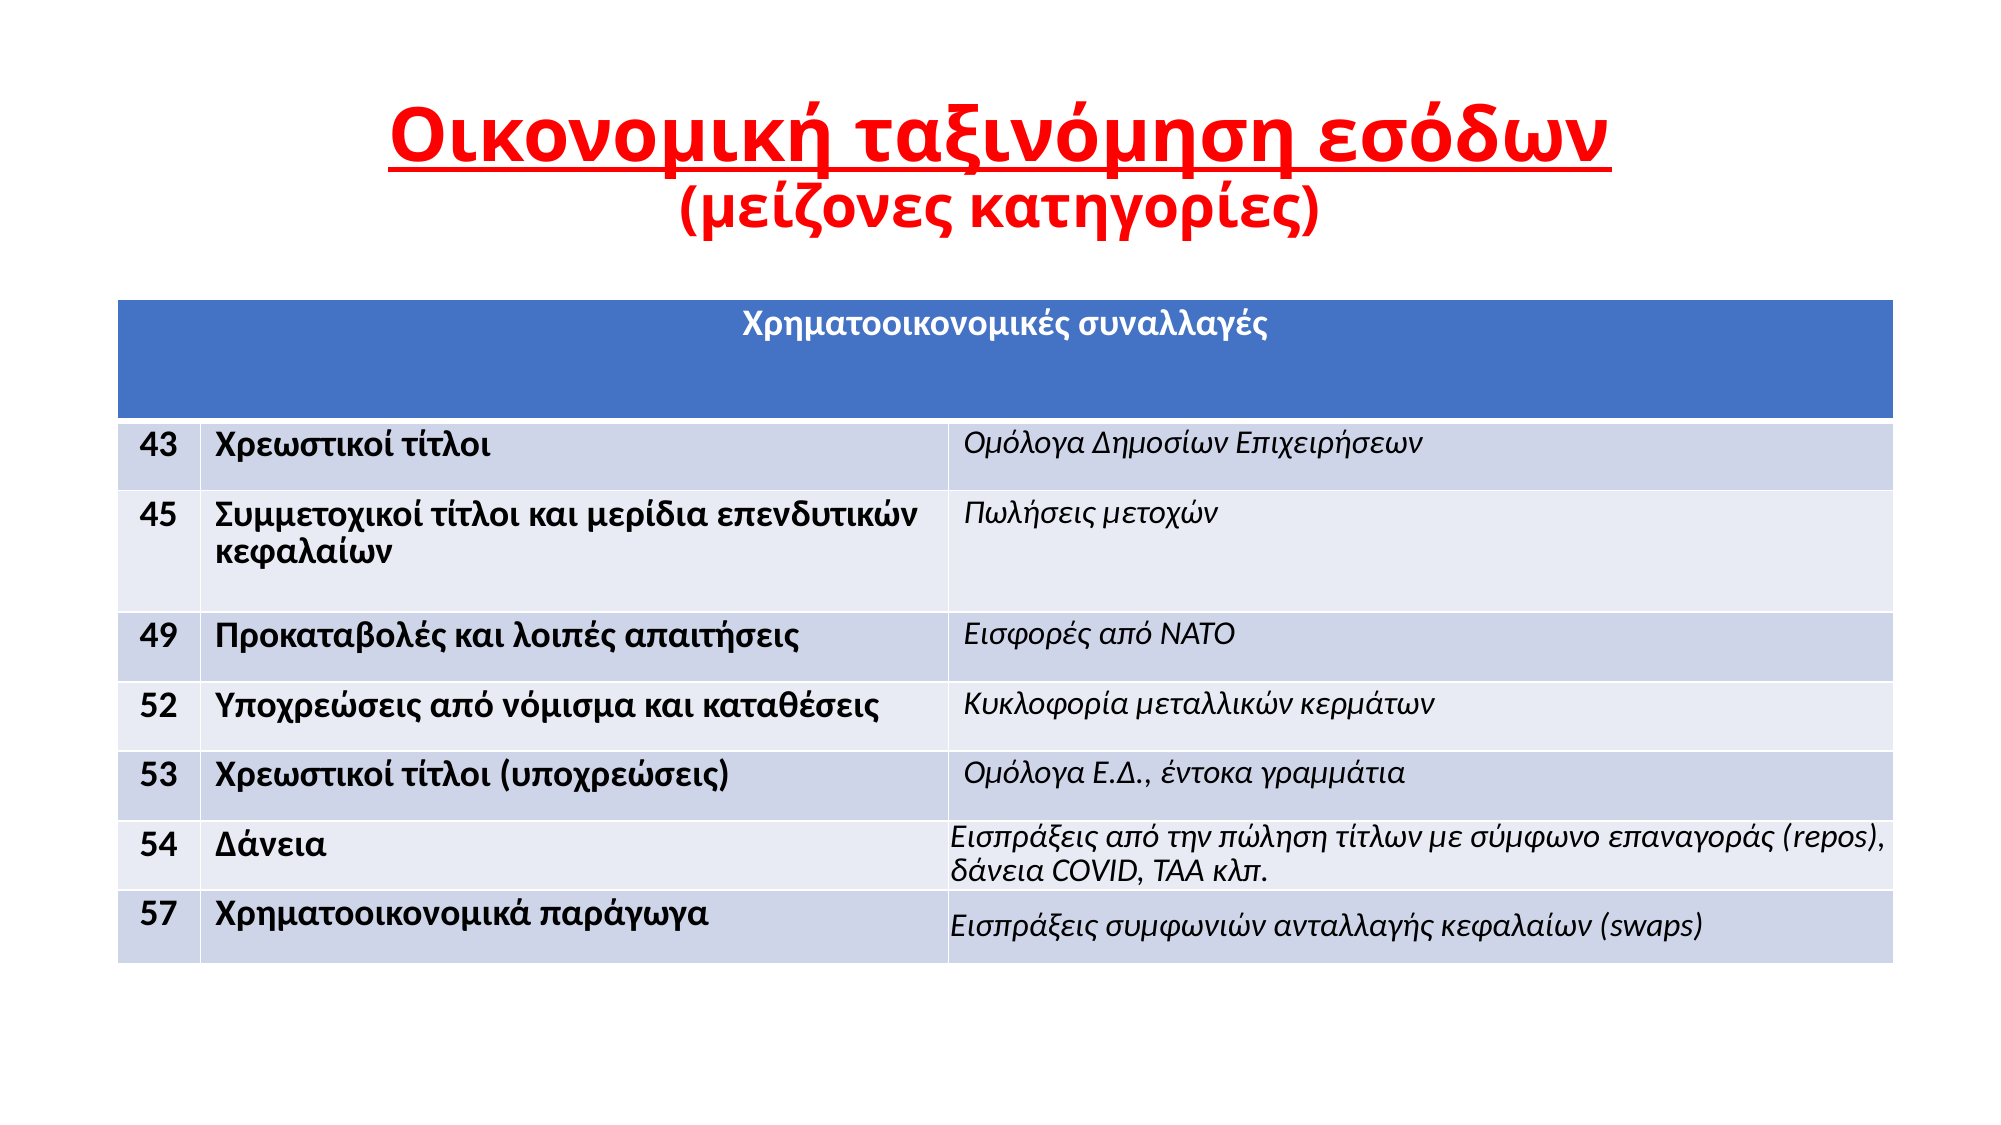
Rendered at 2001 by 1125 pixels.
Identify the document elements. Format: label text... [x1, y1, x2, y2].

table_cell 49 [118, 613, 200, 681]
table_cell Χρεωστικοί τίτλοι [201, 424, 948, 490]
table_cell Συμμετοχικοί τίτλοι και μερίδια επενδυτικών κεφαλαίων [201, 491, 948, 611]
table_cell 53 [118, 752, 200, 820]
table_cell Χρηματοοικονομικά παράγωγα [201, 891, 948, 963]
table_cell 43 [118, 424, 200, 490]
table_cell Πωλήσεις μετοχών [949, 491, 1893, 611]
table_cell Ομόλογα Ε.Δ., έντοκα γραμμάτια [949, 752, 1893, 820]
table_cell 54 [118, 822, 200, 889]
table_cell Υποχρεώσεις από νόμισμα και καταθέσεις [201, 683, 948, 750]
title Οικονομική ταξινόμηση εσόδων (μείζονες κατηγορίες) [137, 59, 1863, 278]
table_header Χρηματοοικονομικές συναλλαγές [118, 300, 1893, 418]
table_cell Χρεωστικοί τίτλοι (υποχρεώσεις) [201, 752, 948, 820]
table_cell Κυκλοφορία μεταλλικών κερμάτων [949, 683, 1893, 750]
table_cell 45 [118, 491, 200, 611]
table_cell Προκαταβολές και λοιπές απαιτήσεις [201, 613, 948, 681]
table_cell 52 [118, 683, 200, 750]
table_cell Εισπράξεις συμφωνιών ανταλλαγής κεφαλαίων (swaps) [949, 891, 1893, 963]
table_cell 57 [118, 891, 200, 963]
table_cell Εισπράξεις από την πώληση τίτλων με σύμφωνο επαναγοράς (repos), δάνεια COVID, TAA κλπ. [949, 822, 1893, 889]
table_cell Ομόλογα Δημοσίων Επιχειρήσεων [949, 424, 1893, 490]
table_cell Εισφορές από ΝΑΤΟ [949, 613, 1893, 681]
table_cell Δάνεια [201, 822, 948, 889]
